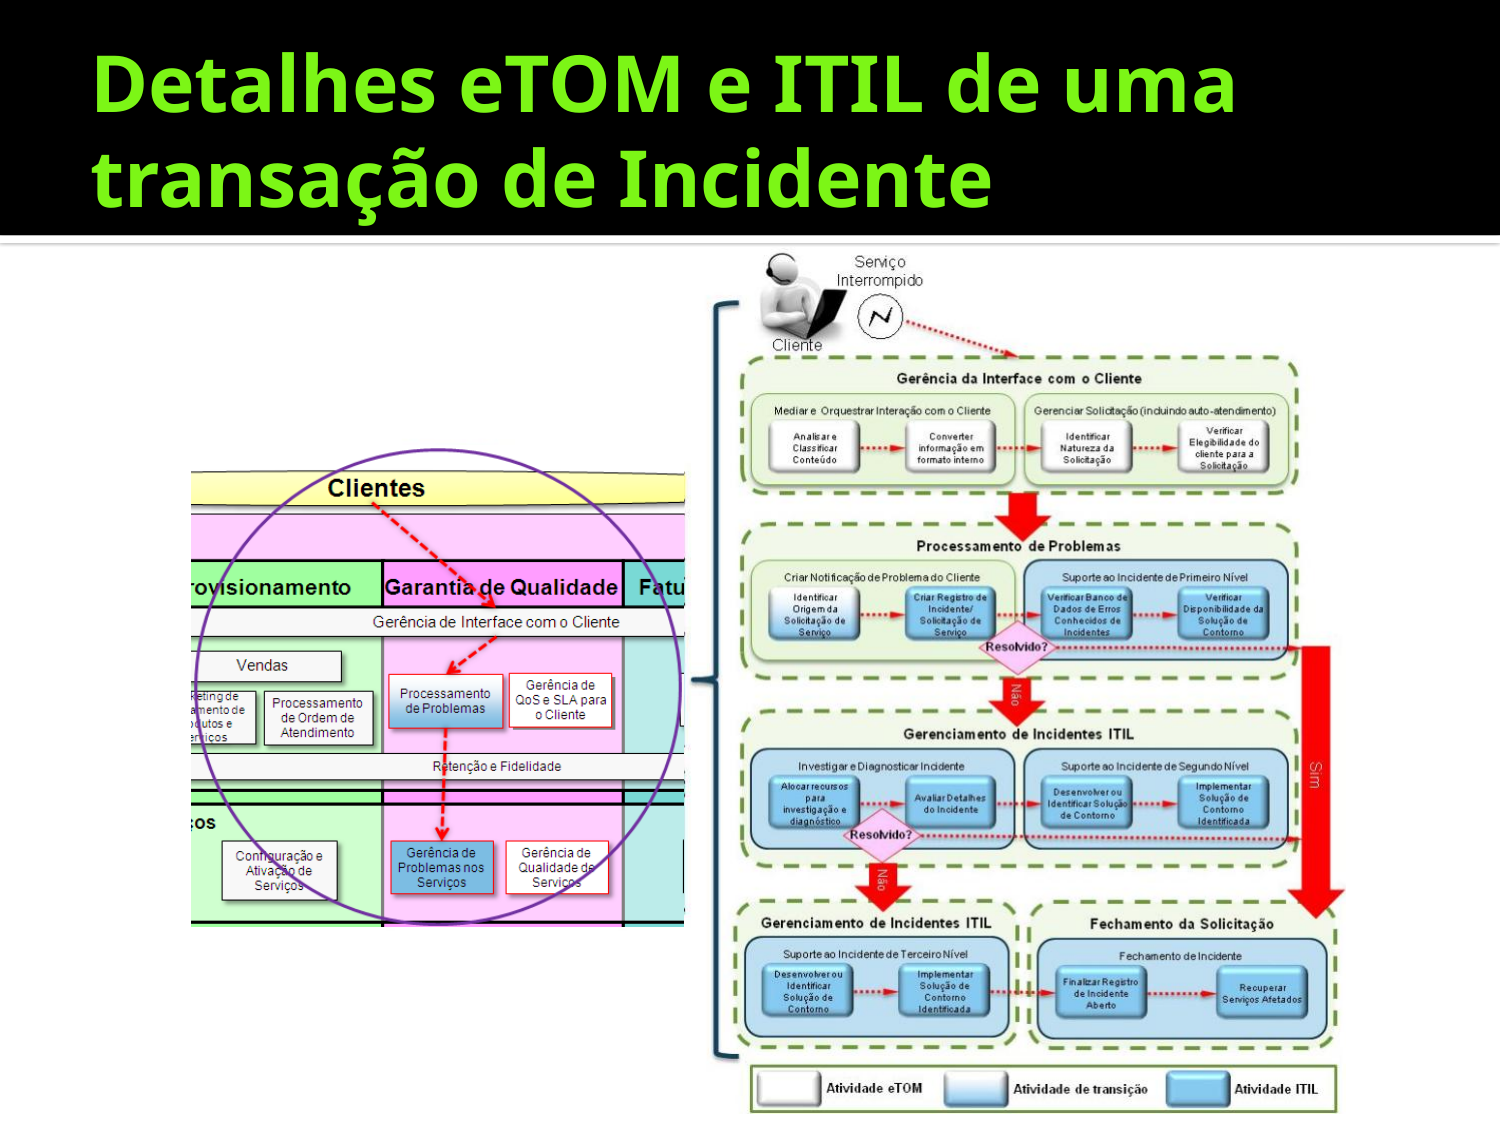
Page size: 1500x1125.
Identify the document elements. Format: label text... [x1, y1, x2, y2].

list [210, 247, 1346, 1114]
picture [191, 445, 684, 927]
title Detalhes eTOM e ITIL de uma transação de Incidente [75, 25, 1425, 231]
